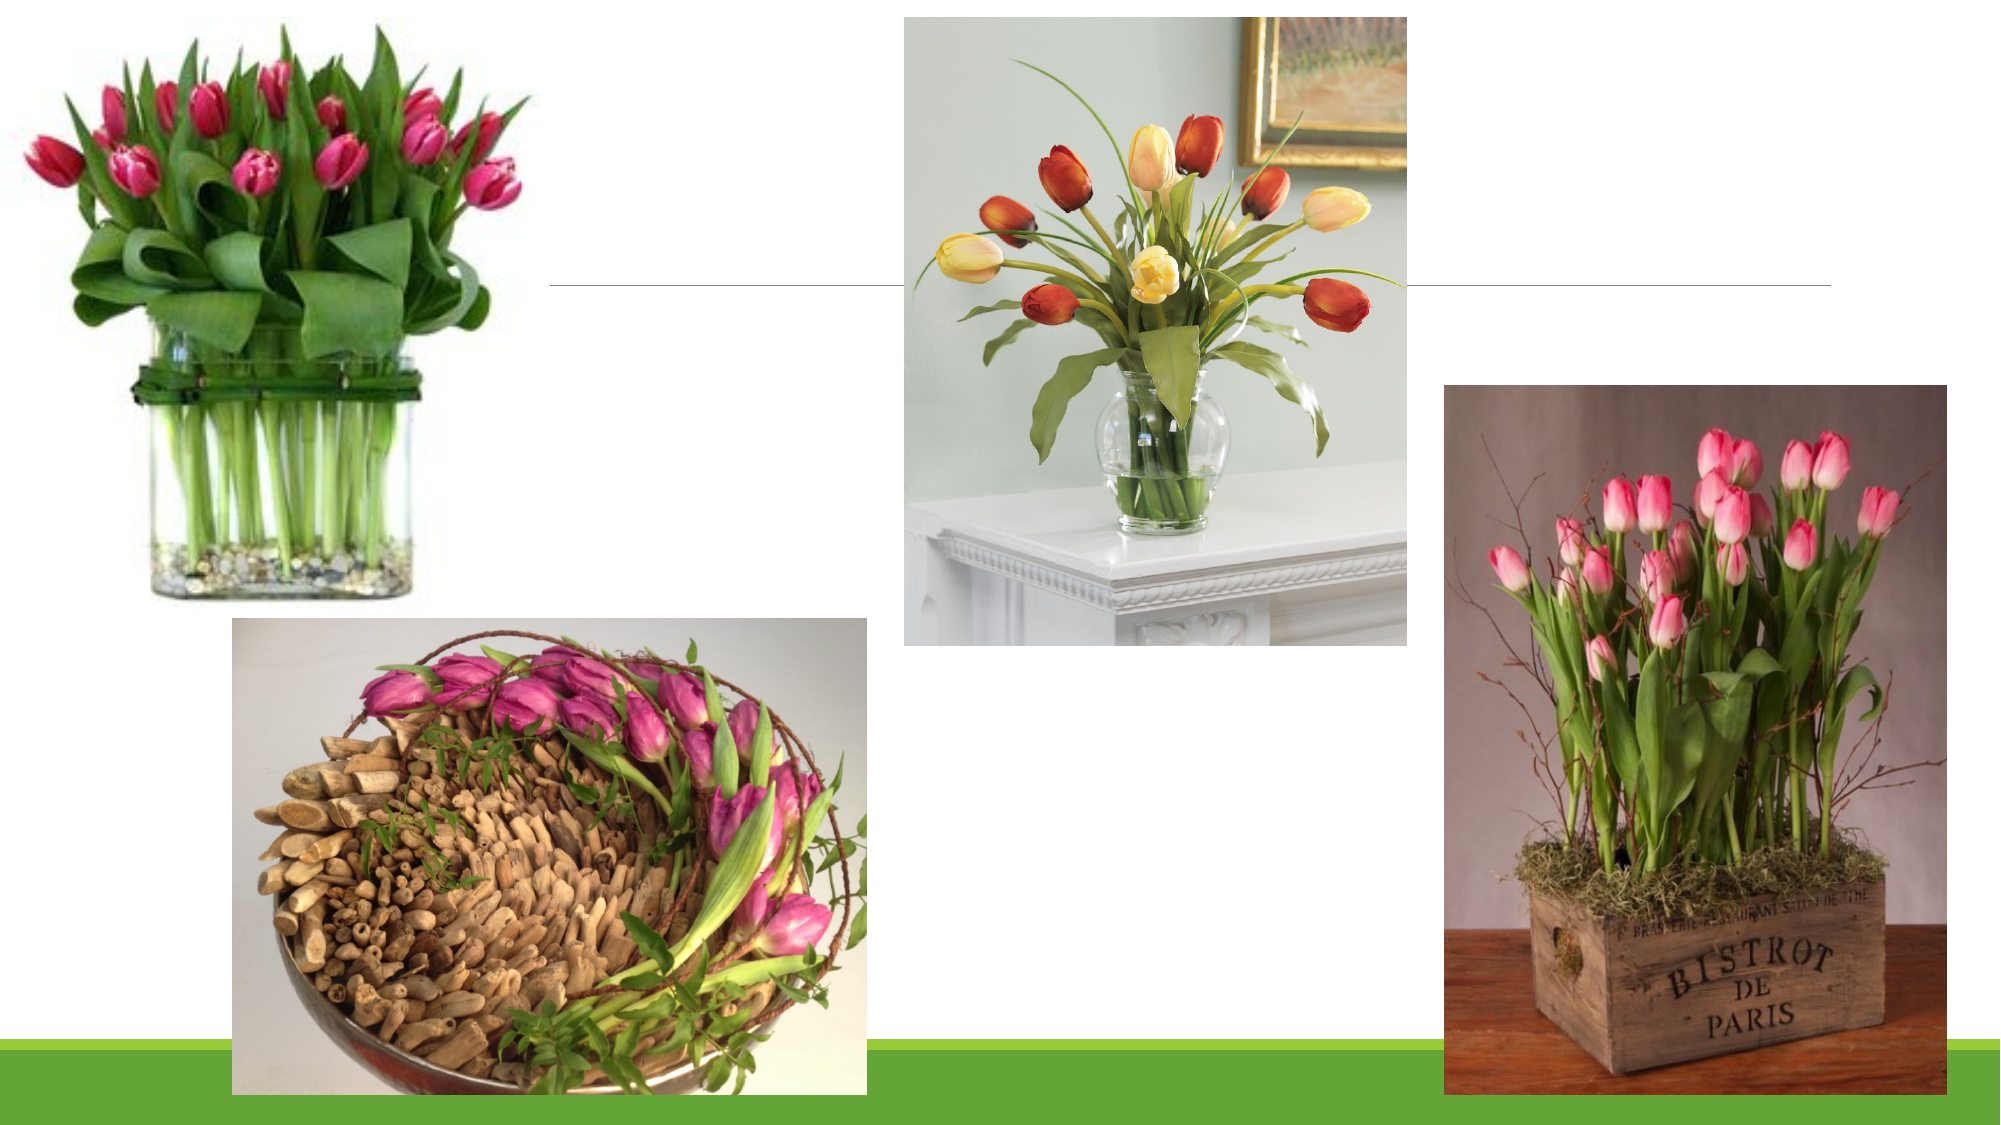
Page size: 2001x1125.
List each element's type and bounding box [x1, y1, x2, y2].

picture [1443, 385, 1948, 1096]
picture [903, 16, 1408, 646]
list [2, 16, 550, 613]
picture [231, 618, 868, 1096]
